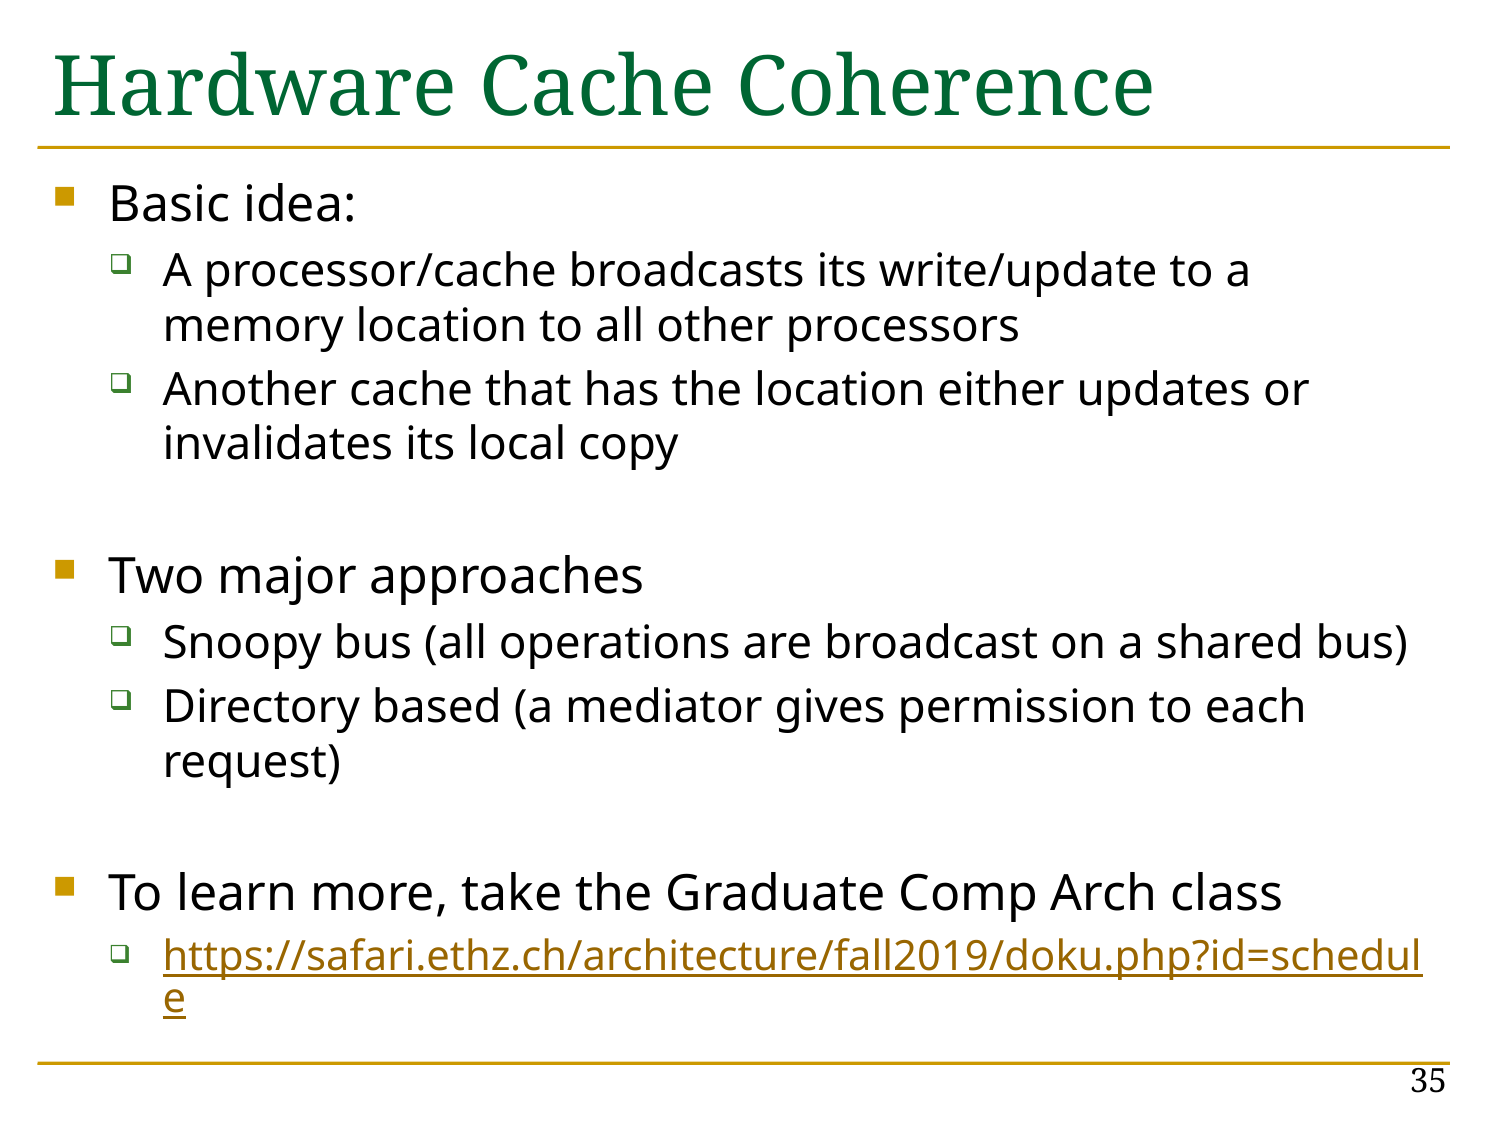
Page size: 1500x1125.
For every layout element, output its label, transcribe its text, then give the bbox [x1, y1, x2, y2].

list Basic idea: A processor/cache broadcasts its write/update to a memory location to all other processors Another cache that has the location either updates or invalidates its local copy Two major approaches Snoopy bus (all operations are broadcast on a shared bus) Directory based (a mediator gives permission to each request) To learn more, take the Graduate Comp Arch class https://safari.ethz.ch/architecture/fall2019/doku.php?id=schedule [37, 163, 1450, 1016]
slide_number 35 [1111, 1036, 1462, 1112]
title Hardware Cache Coherence [37, 24, 1450, 163]
